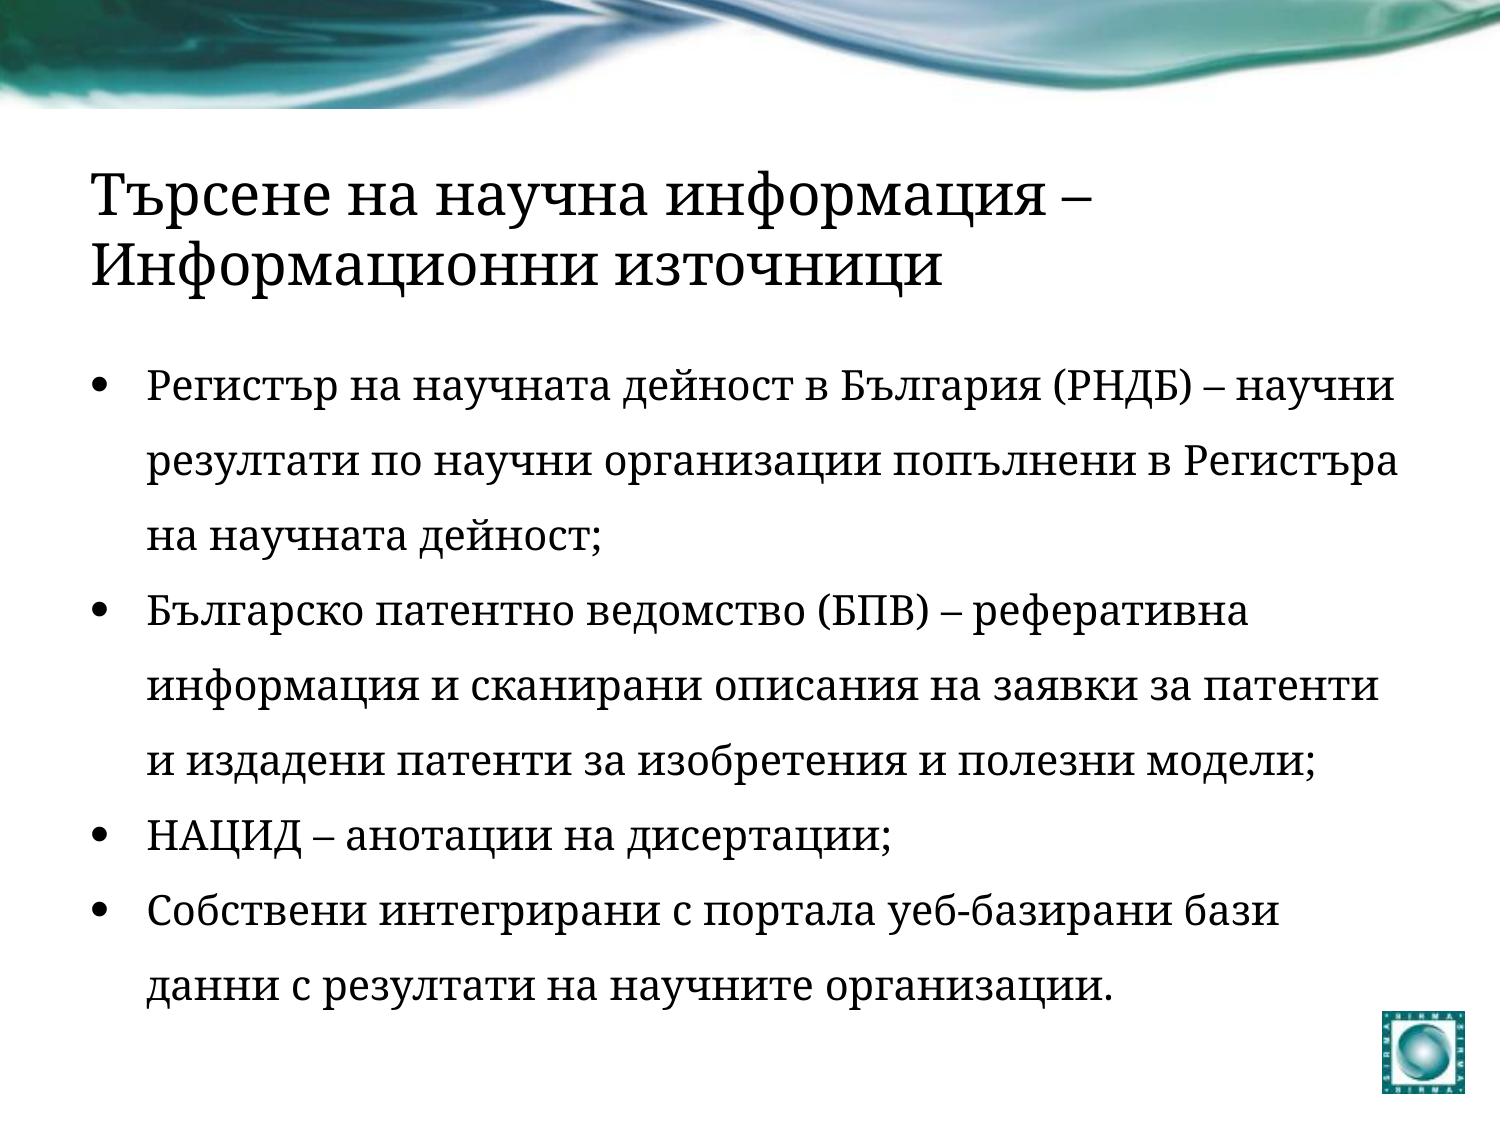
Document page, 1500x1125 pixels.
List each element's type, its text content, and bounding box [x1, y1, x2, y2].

picture [1381, 1011, 1465, 1094]
picture [0, 0, 1500, 109]
title Търсене на научна информация – Информационни източници [75, 149, 1425, 315]
list Регистър на научната дейност в България (РНДБ) – научни резултати по научни организации попълнени в Регистъра на научната дейност; Българско патентно ведомство (БПВ) – реферативна информация и сканирани описания на заявки за патенти и издадени патенти за изобретения и полезни модели; НАЦИД – анотации на дисертации; Собствени интегрирани с портала уеб-базирани бази данни с резултати на научните организации. [75, 326, 1425, 1032]
